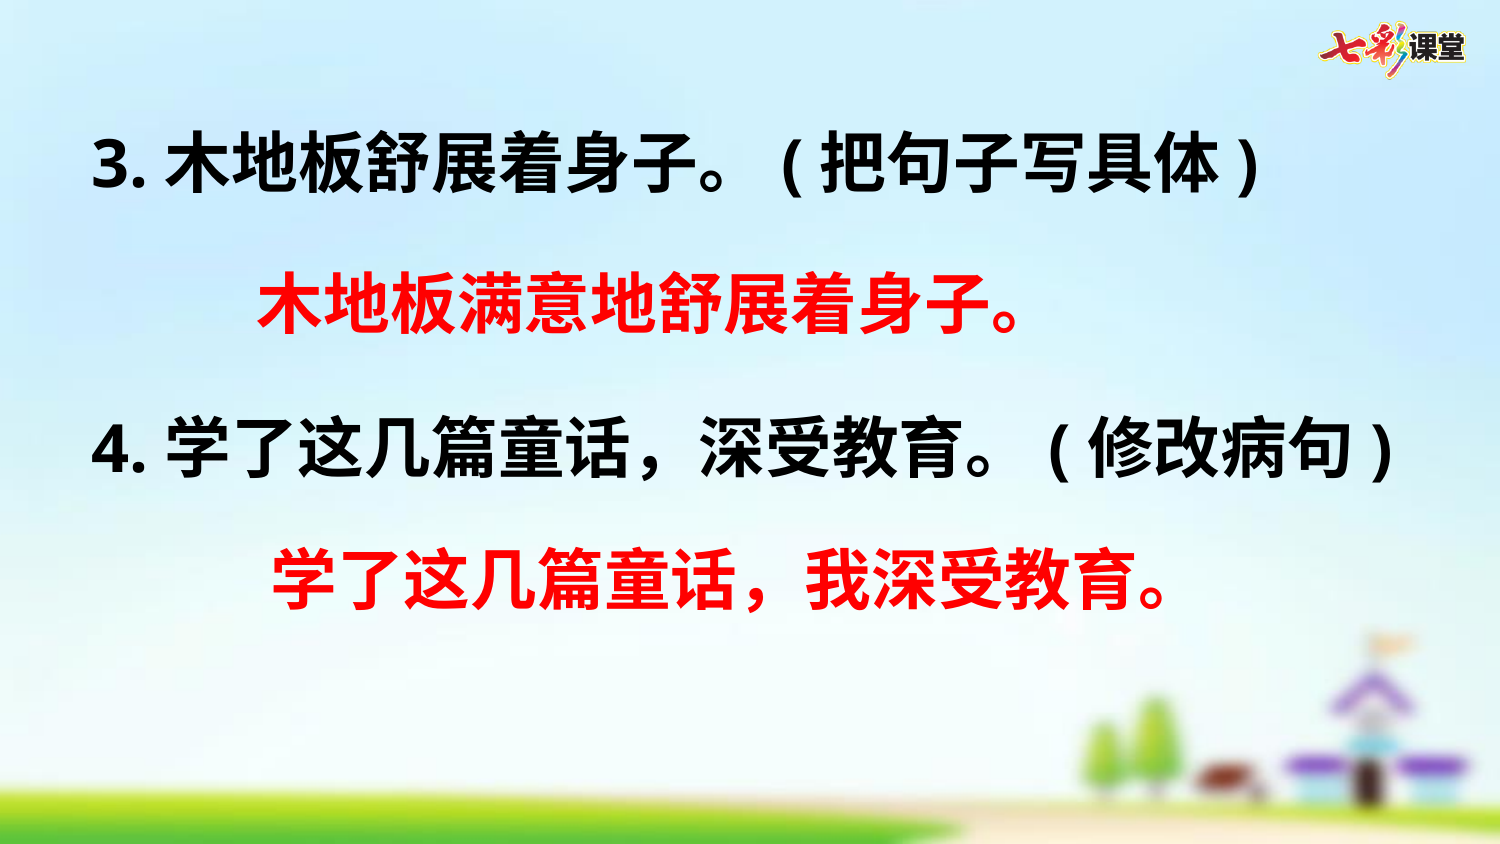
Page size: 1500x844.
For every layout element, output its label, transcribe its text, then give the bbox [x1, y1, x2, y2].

picture [0, 0, 1500, 844]
text_box 木地板满意地舒展着身子。 [242, 255, 1158, 350]
text_box 3.木地板舒展着身子。(把句子写具体) [76, 97, 1500, 208]
text_box 学了这几篇童话，我深受教育。 [255, 530, 1461, 626]
text_box 4.学了这几篇童话，深受教育。(修改病句) [76, 398, 1500, 493]
